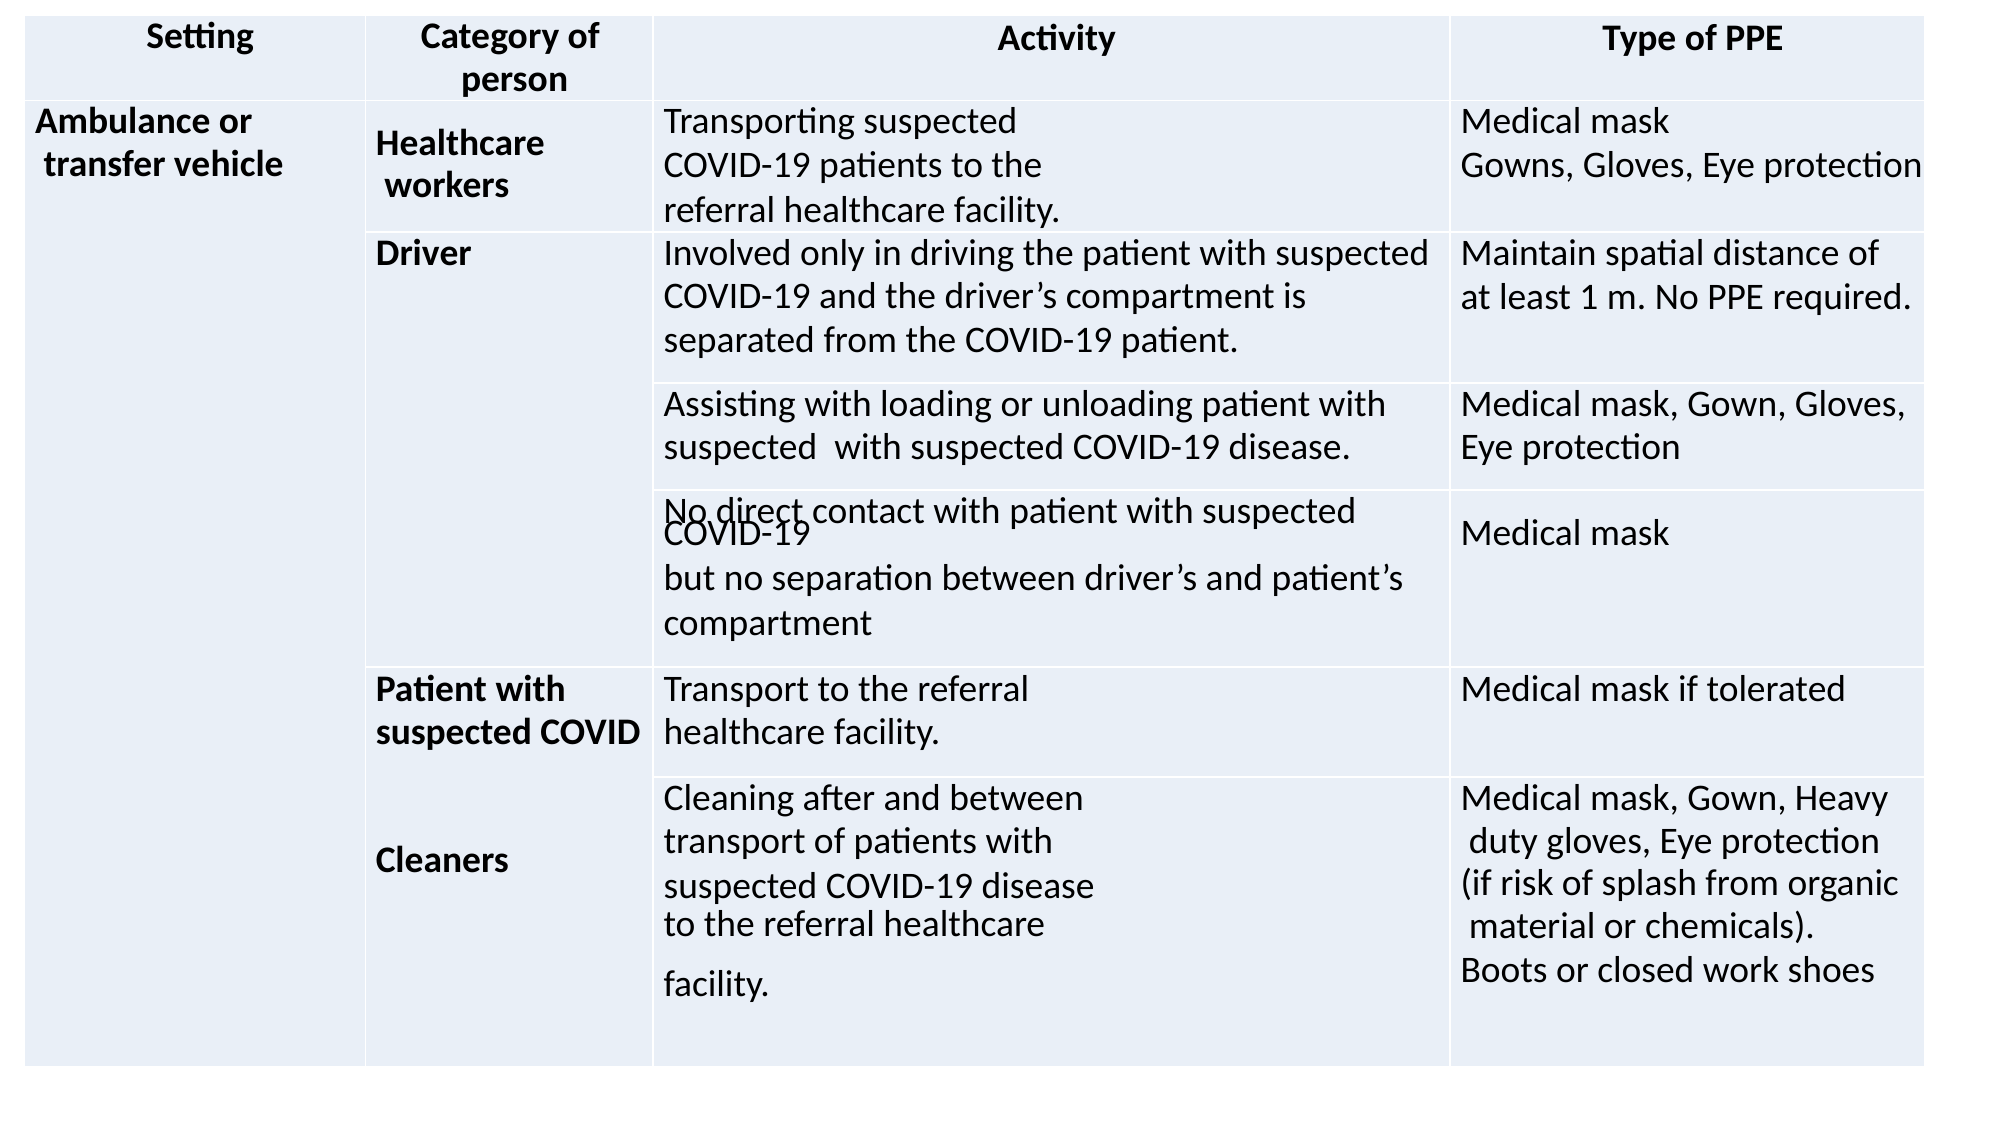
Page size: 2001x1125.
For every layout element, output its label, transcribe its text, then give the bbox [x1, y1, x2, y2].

table_header Type of PPE [1451, 16, 1924, 100]
table_header Category of person [366, 16, 652, 100]
table_header Activity [654, 16, 1449, 100]
table_cell Maintain spatial distance of at least 1 m. No PPE required. [1451, 233, 1924, 382]
table_cell Transporting suspected COVID-19 patients to the referral healthcare facility. [654, 101, 1449, 231]
table_cell Ambulance or transfer vehicle [25, 101, 365, 1066]
table_cell Medical mask Gowns, Gloves, Eye protection [1451, 101, 1924, 231]
table_cell Cleaning after and between transport of patients with suspected COVID-19 disease to the referral healthcare facility. [654, 778, 1449, 1066]
table_cell Driver [366, 233, 652, 666]
table_cell Patient with suspected COVID Cleaners [366, 668, 652, 1066]
table_cell Medical mask [1451, 491, 1924, 666]
table_cell Involved only in driving the patient with suspected COVID-19 and the driver’s compartment is separated from the COVID-19 patient. [654, 233, 1449, 382]
table_cell No direct contact with patient with suspected COVID-19 but no separation between driver’s and patient’s compartment [654, 491, 1449, 666]
table_cell Medical mask if tolerated [1451, 668, 1924, 776]
table_cell Healthcare workers [366, 101, 652, 231]
table_cell Assisting with loading or unloading patient with suspected with suspected COVID-19 disease. [654, 384, 1449, 489]
table_cell Medical mask, Gown, Heavy duty gloves, Eye protection (if risk of splash from organic material or chemicals). Boots or closed work shoes [1451, 778, 1924, 1066]
table_cell Transport to the referral healthcare facility. [654, 668, 1449, 776]
table_header Setting [25, 16, 365, 100]
table_cell Medical mask, Gown, Gloves, Eye protection [1451, 384, 1924, 489]
